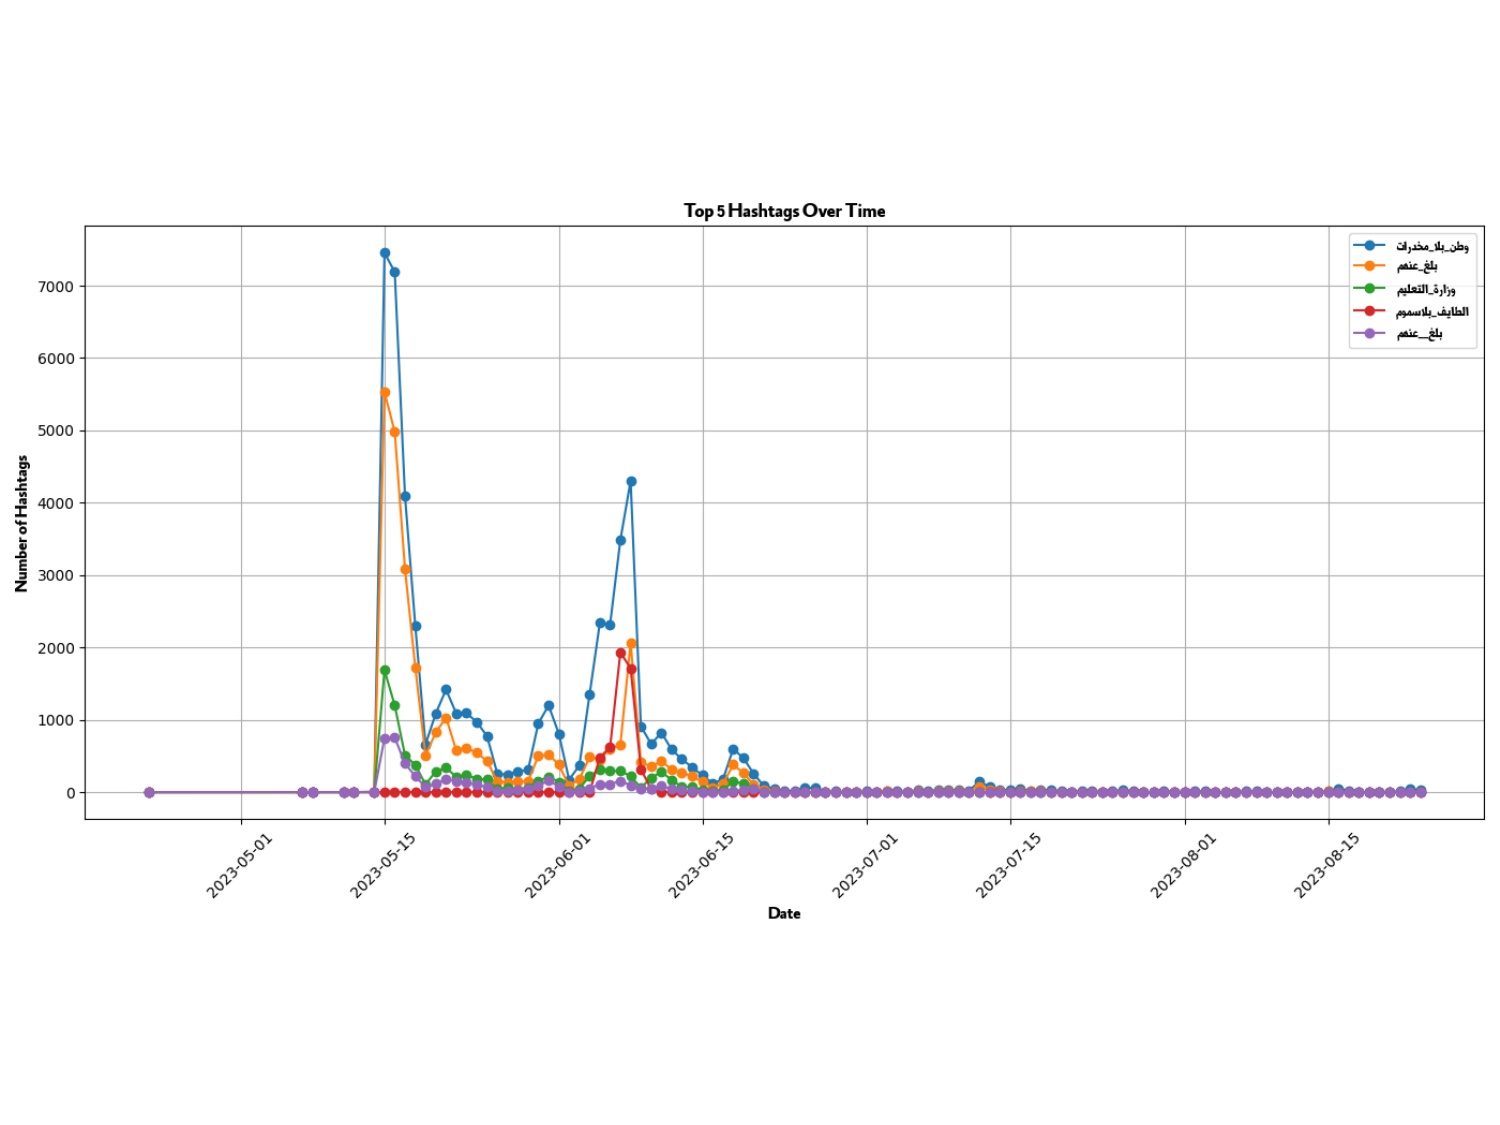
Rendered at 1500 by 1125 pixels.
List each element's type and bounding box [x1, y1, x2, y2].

picture [0, 187, 1500, 938]
